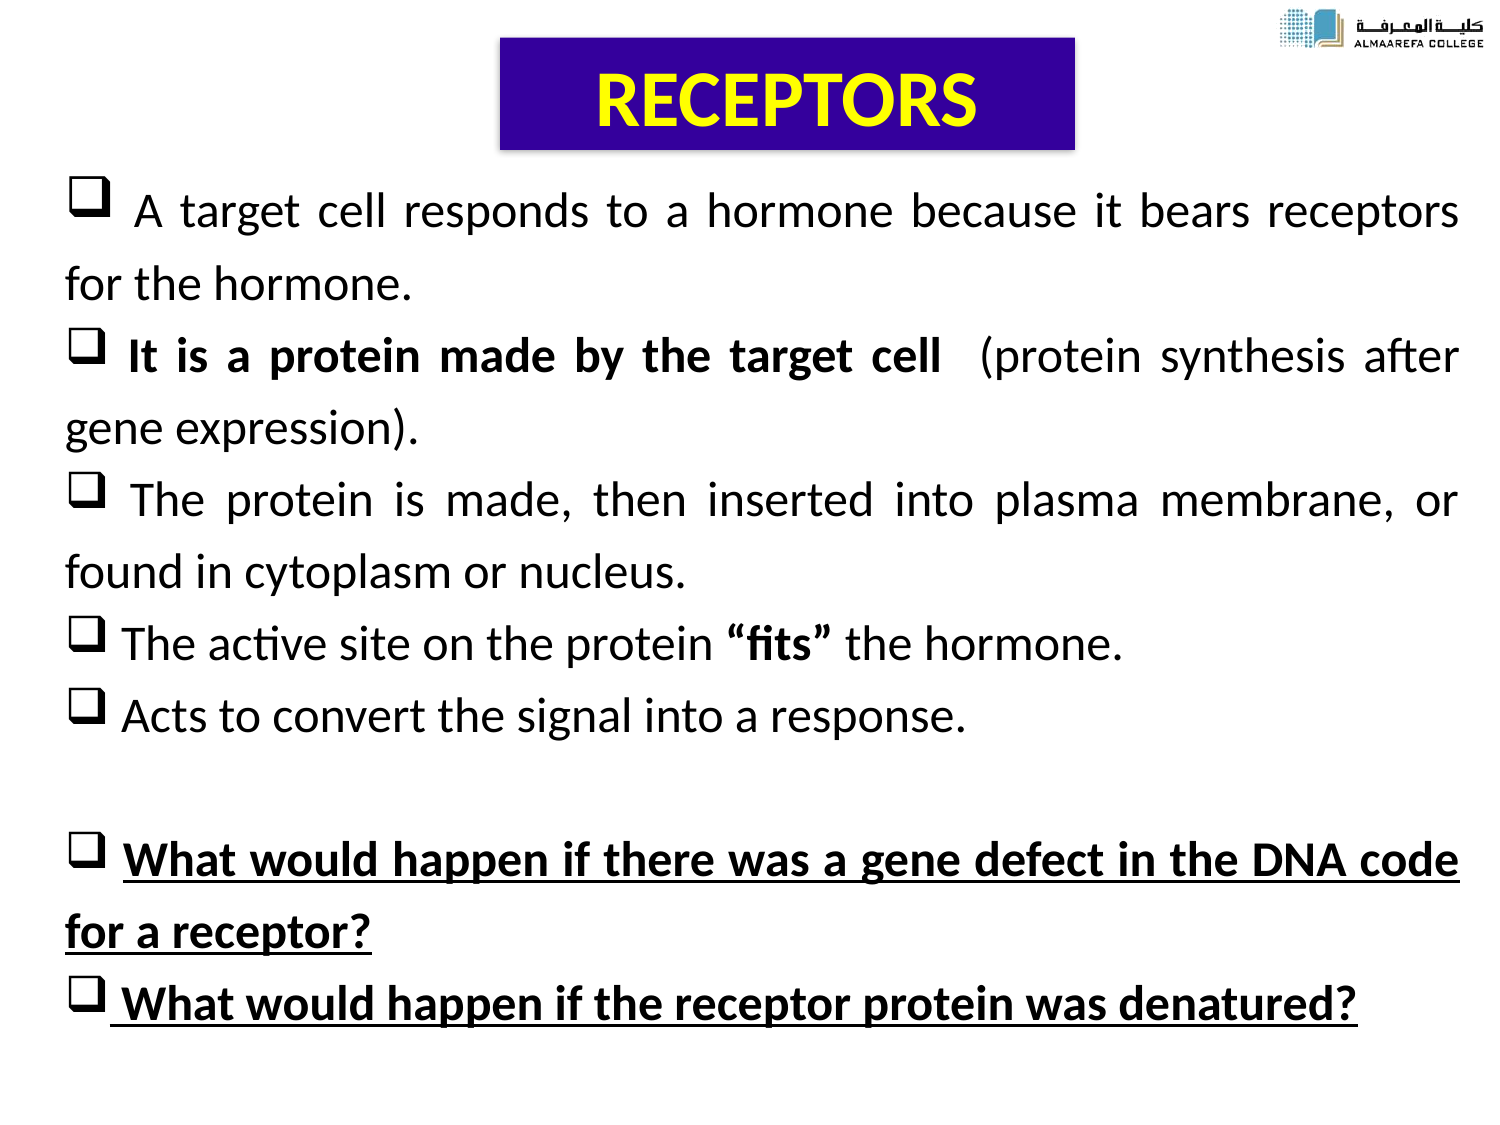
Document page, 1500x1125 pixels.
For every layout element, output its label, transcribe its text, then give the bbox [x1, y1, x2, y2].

text_box A target cell responds to a hormone because it bears receptors for the hormone. It is a protein made by the target cell (protein synthesis after gene expression). The protein is made, then inserted into plasma membrane, or found in cytoplasm or nucleus. The active site on the protein “fits” the hormone. Acts to convert the signal into a response. What would happen if there was a gene defect in the DNA code for a receptor? What would happen if the receptor protein was denatured? [49, 149, 1475, 1125]
picture [1275, 0, 1488, 65]
title RECEPTORS [500, 37, 1075, 149]
